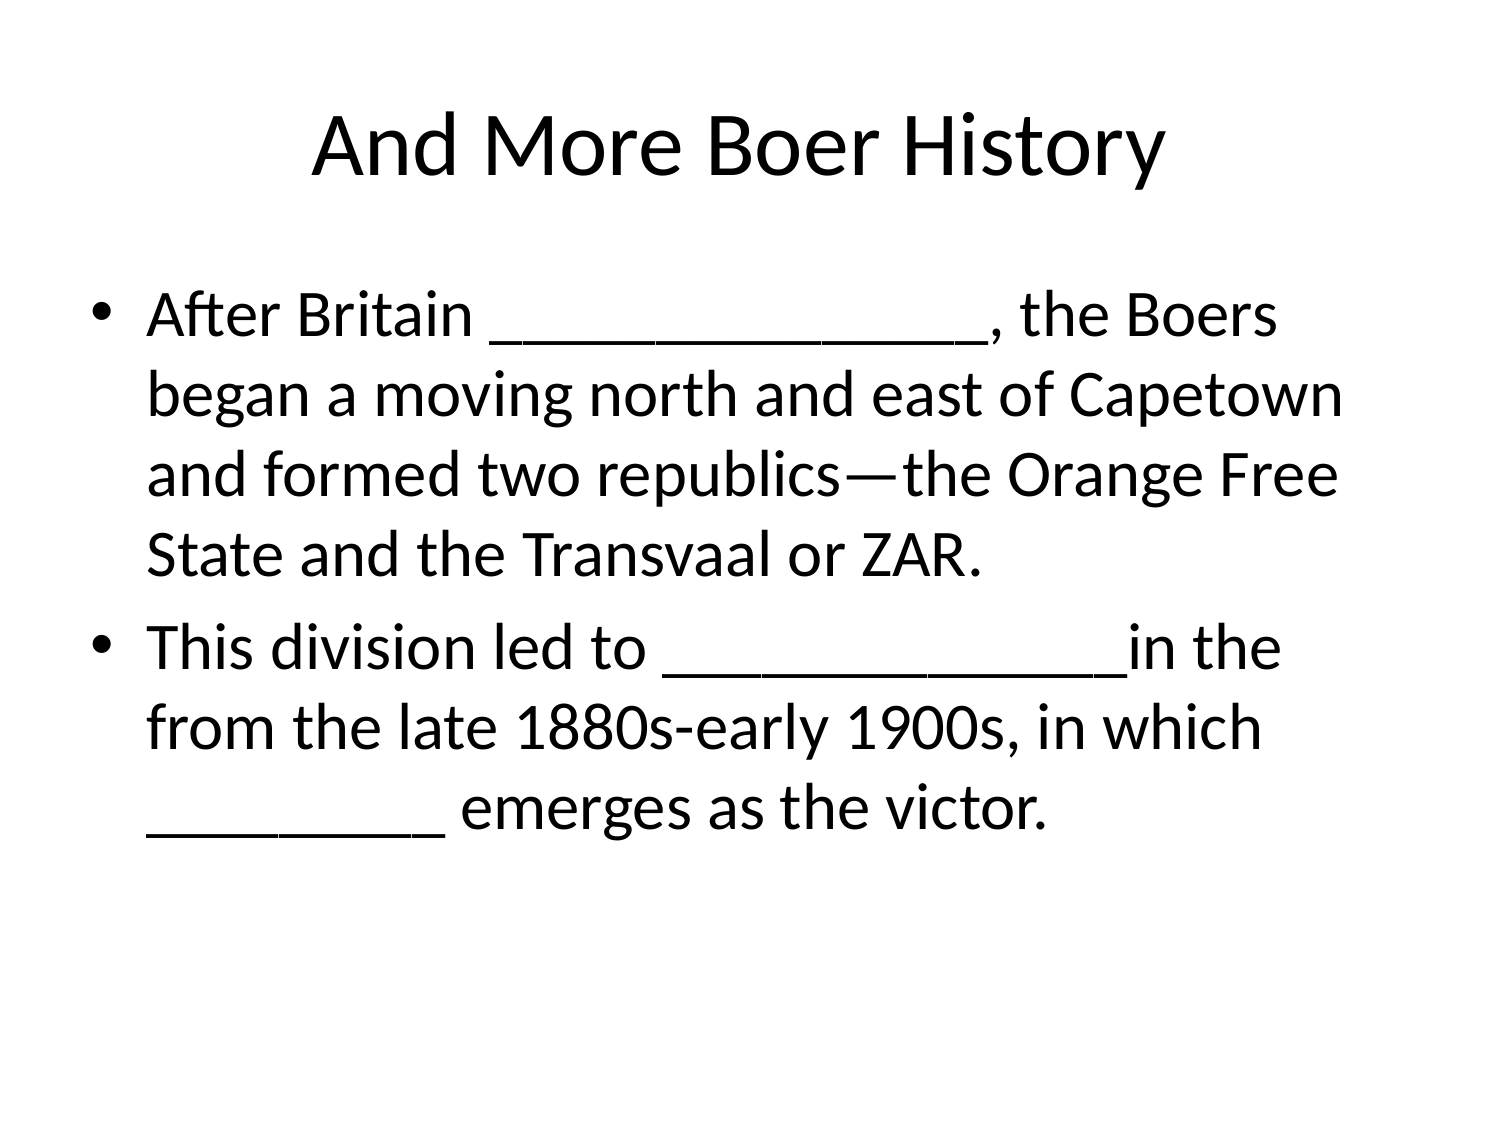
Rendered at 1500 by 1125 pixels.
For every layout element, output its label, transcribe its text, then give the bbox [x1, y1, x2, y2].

title And More Boer History [75, 45, 1425, 233]
list After Britain _______________, the Boers began a moving north and east of Capetown and formed two republics—the Orange Free State and the Transvaal or ZAR. This division led to ______________in the from the late 1880s-early 1900s, in which _________ emerges as the victor. [75, 262, 1425, 1005]
